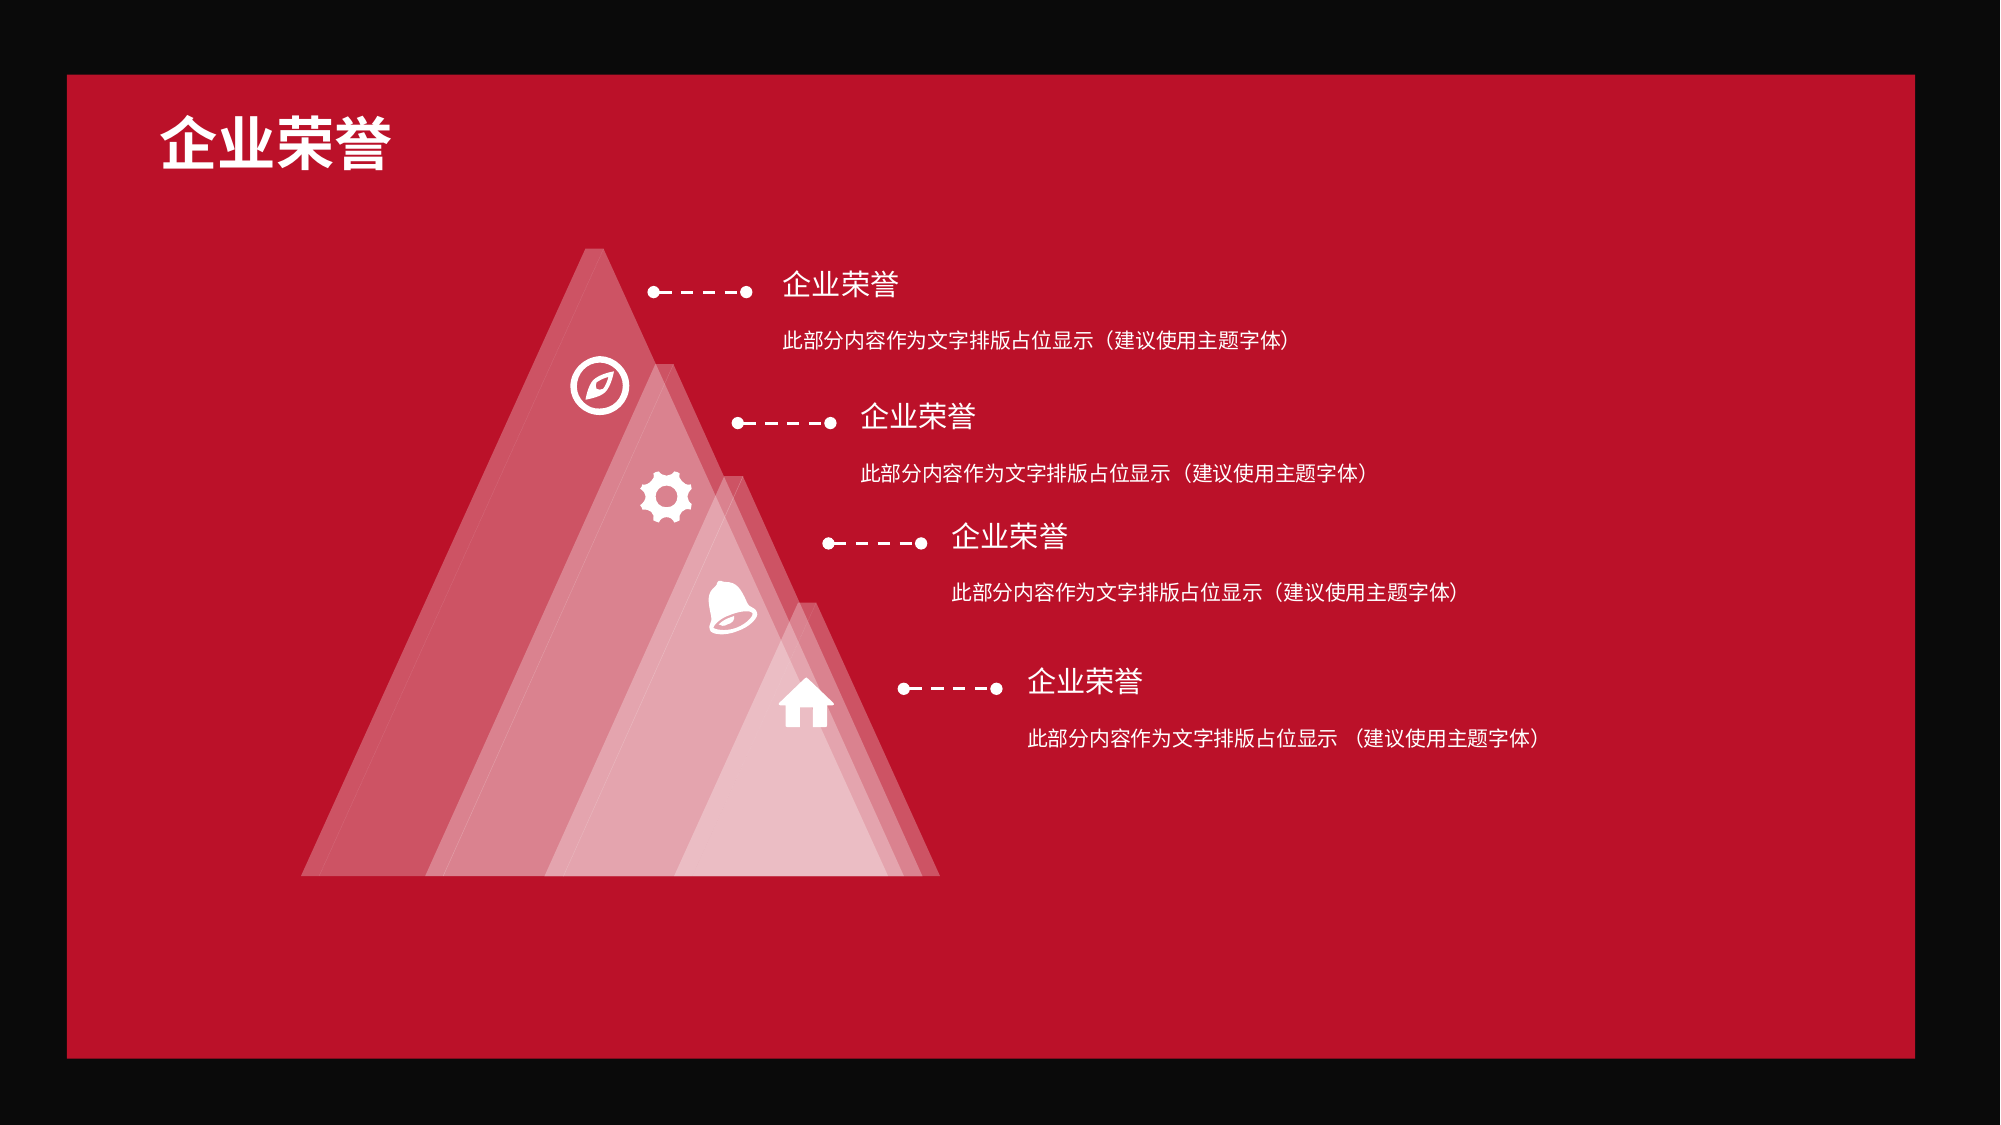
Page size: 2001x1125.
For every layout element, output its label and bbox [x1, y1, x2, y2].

text_box [673, 602, 941, 877]
text_box [936, 510, 1624, 621]
text_box [544, 476, 923, 877]
text_box [767, 258, 1455, 369]
text_box [0, 0, 2000, 1125]
text_box [1012, 655, 1700, 767]
text_box [425, 364, 904, 877]
text_box [845, 390, 1532, 502]
text_box [300, 248, 889, 877]
